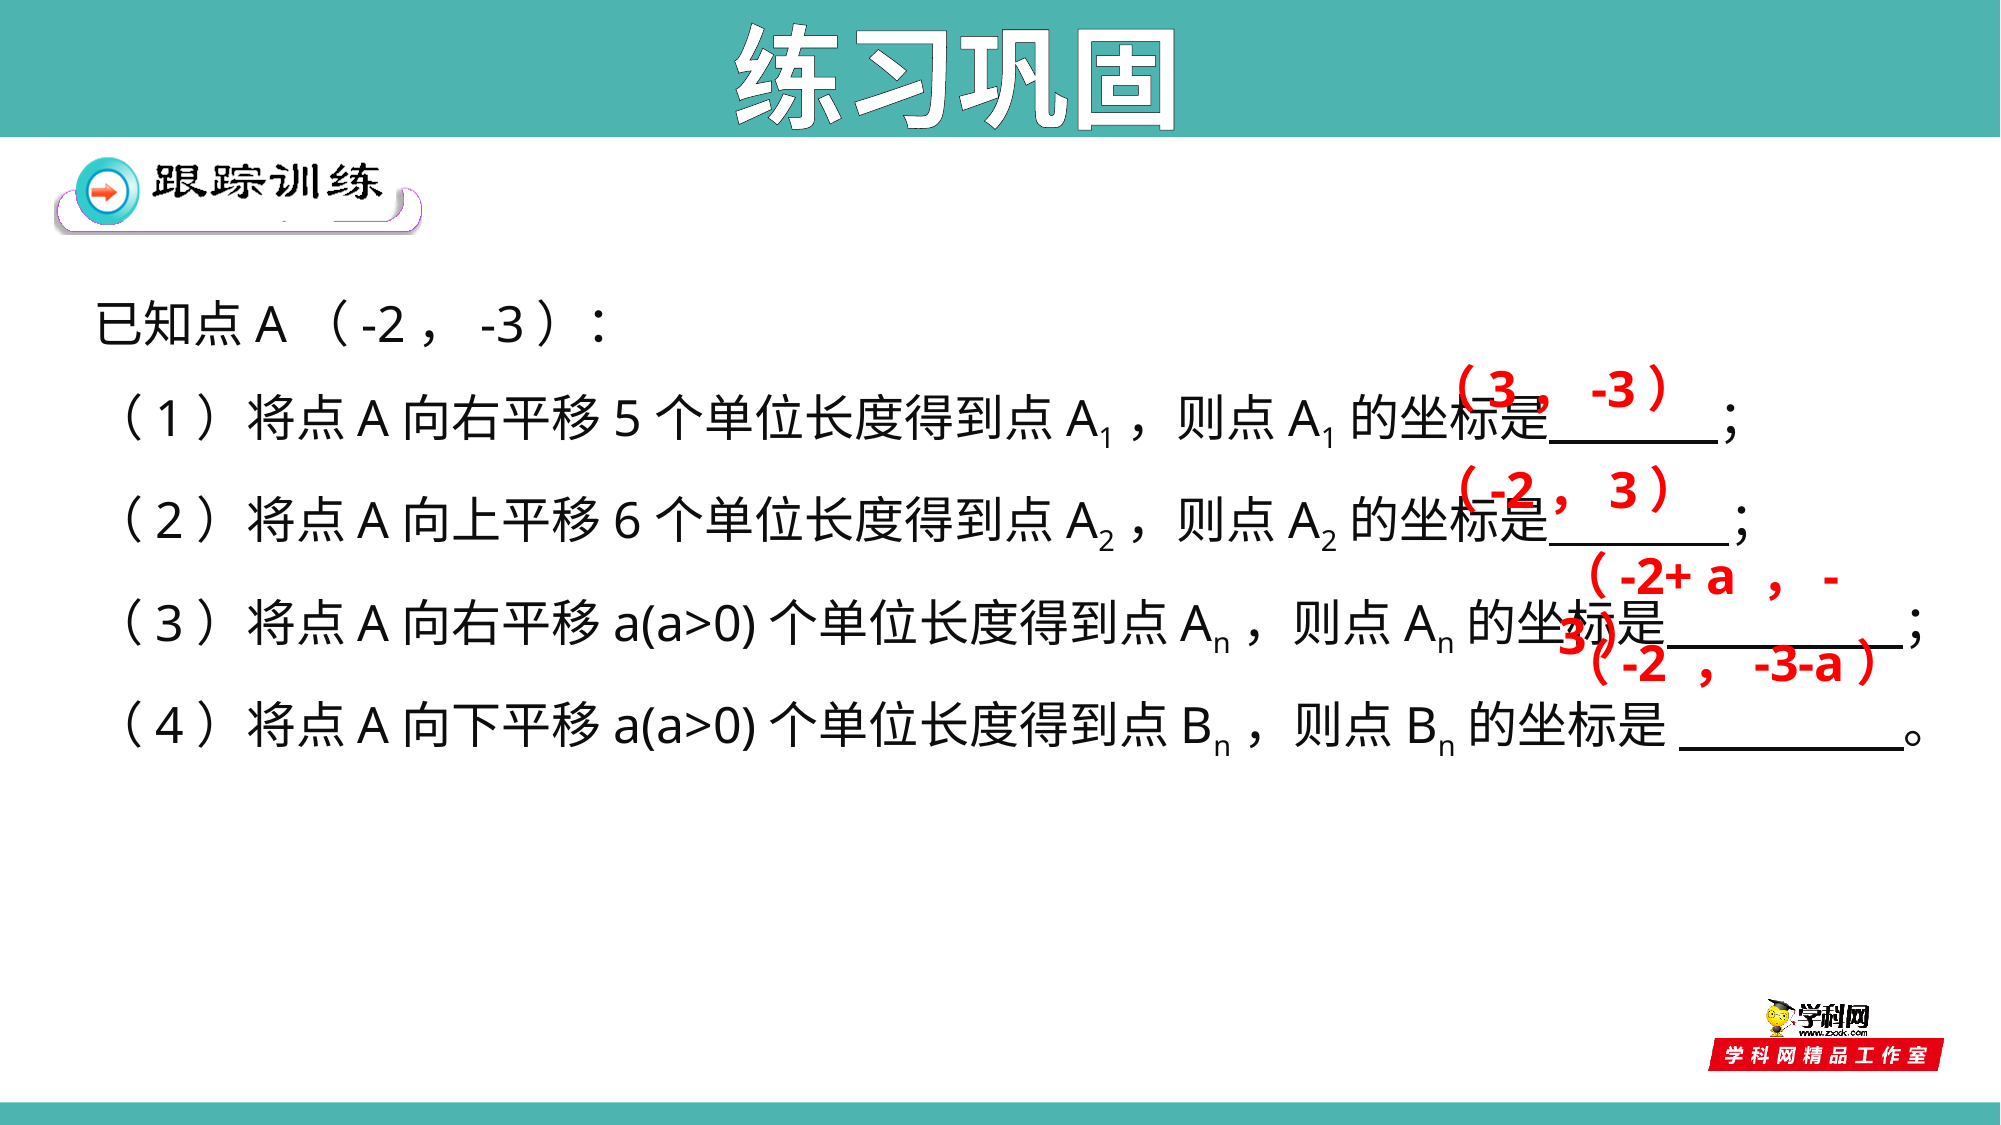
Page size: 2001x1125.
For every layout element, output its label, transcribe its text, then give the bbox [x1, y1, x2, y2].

text_box （3，-3） [1412, 349, 1713, 425]
picture [54, 101, 423, 235]
text_box 练习巩固 [717, 0, 1197, 150]
text_box （-2，3） [1414, 450, 1715, 526]
picture [1708, 1038, 1944, 1071]
text_box （-2 ，-3-a） [1545, 624, 1964, 700]
text_box （-2+ a ，-3） [1543, 537, 1941, 673]
text_box 已知点A（-2，-3）： （1）将点A向右平移5个单位长度得到点A1，则点A1的坐标是 ； （2）将点A向上平移6个单位长度得到点A2，则点A2的坐标是 ； （3）将点A向右平移a(a>0)个单位长度得到点An，则点An的坐标是 ； （4）将点A向下平移a(a>0)个单位长度得到点Bn，则点Bn的坐标是 。 [78, 254, 1957, 770]
picture [1766, 999, 1869, 1037]
